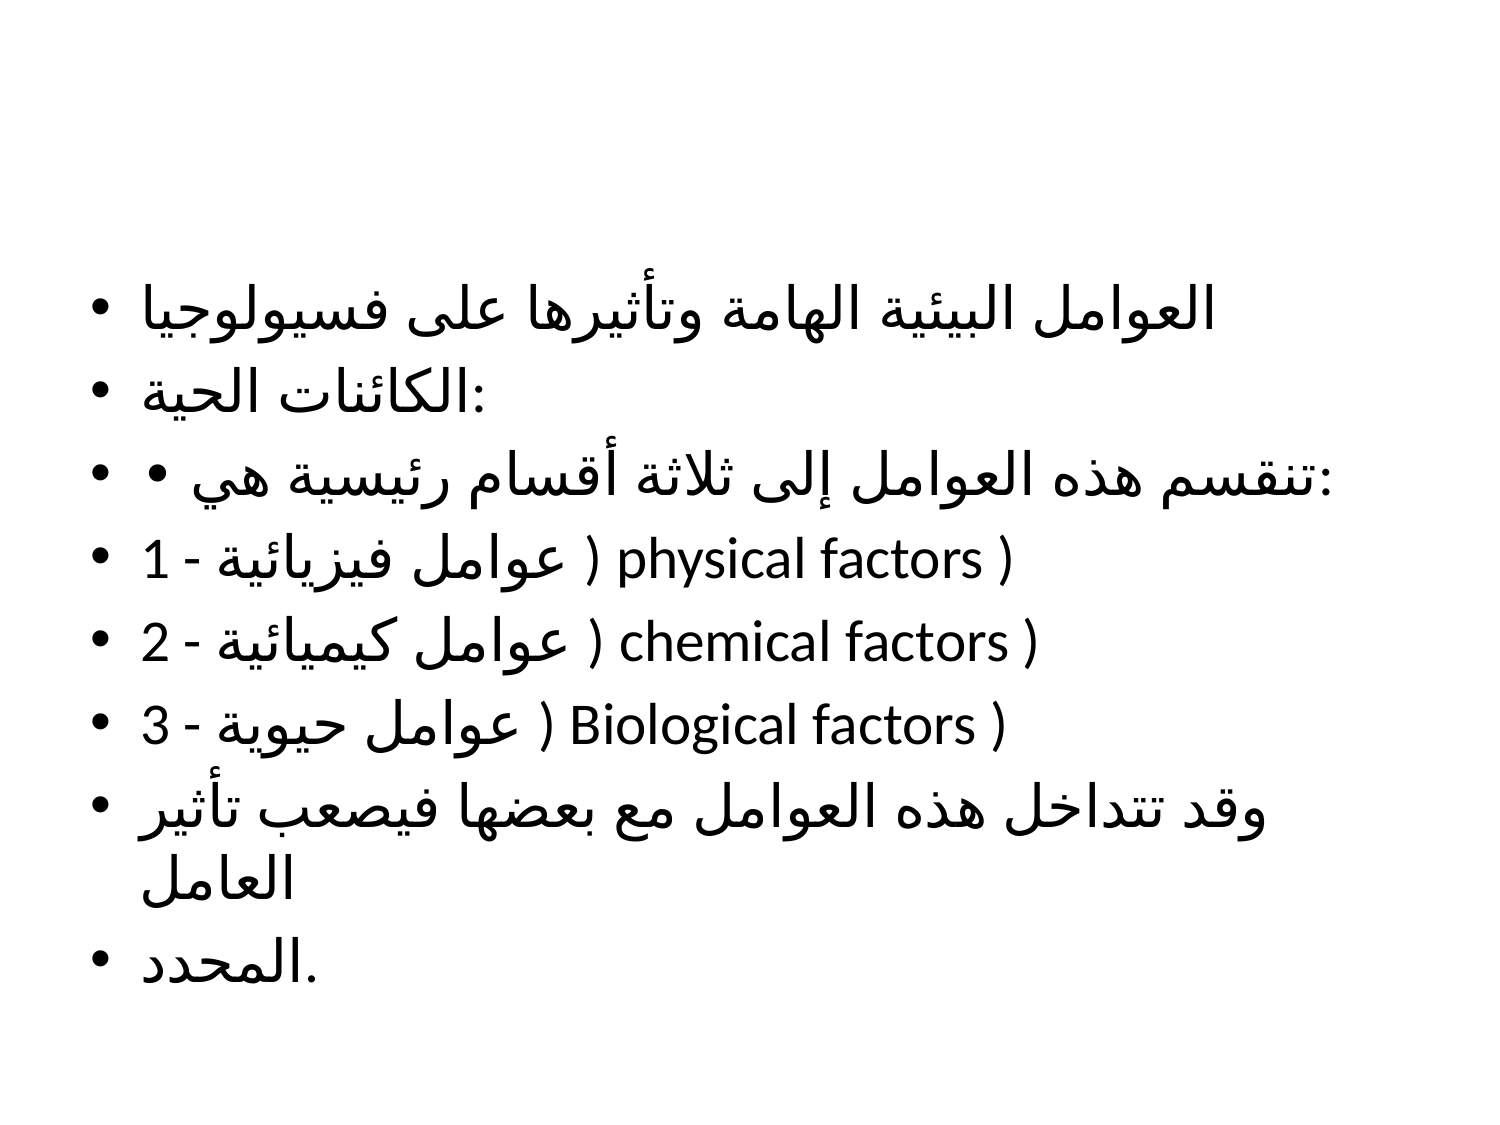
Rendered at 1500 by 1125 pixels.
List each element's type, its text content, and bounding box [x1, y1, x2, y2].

list العوامل البيئية الهامة وتأثيرها على فسيولوجيا الكائنات الحية: • تنقسم هذه العوامل إلى ثلاثة أقسام رئيسية هي: 1 - عوامل فيزيائية ) physical factors ) 2 - عوامل كيميائية ) chemical factors ) 3 - عوامل حيوية ) Biological factors ) وقد تتداخل هذه العوامل مع بعضها فيصعب تأثير العامل المحدد. [75, 262, 1425, 1005]
